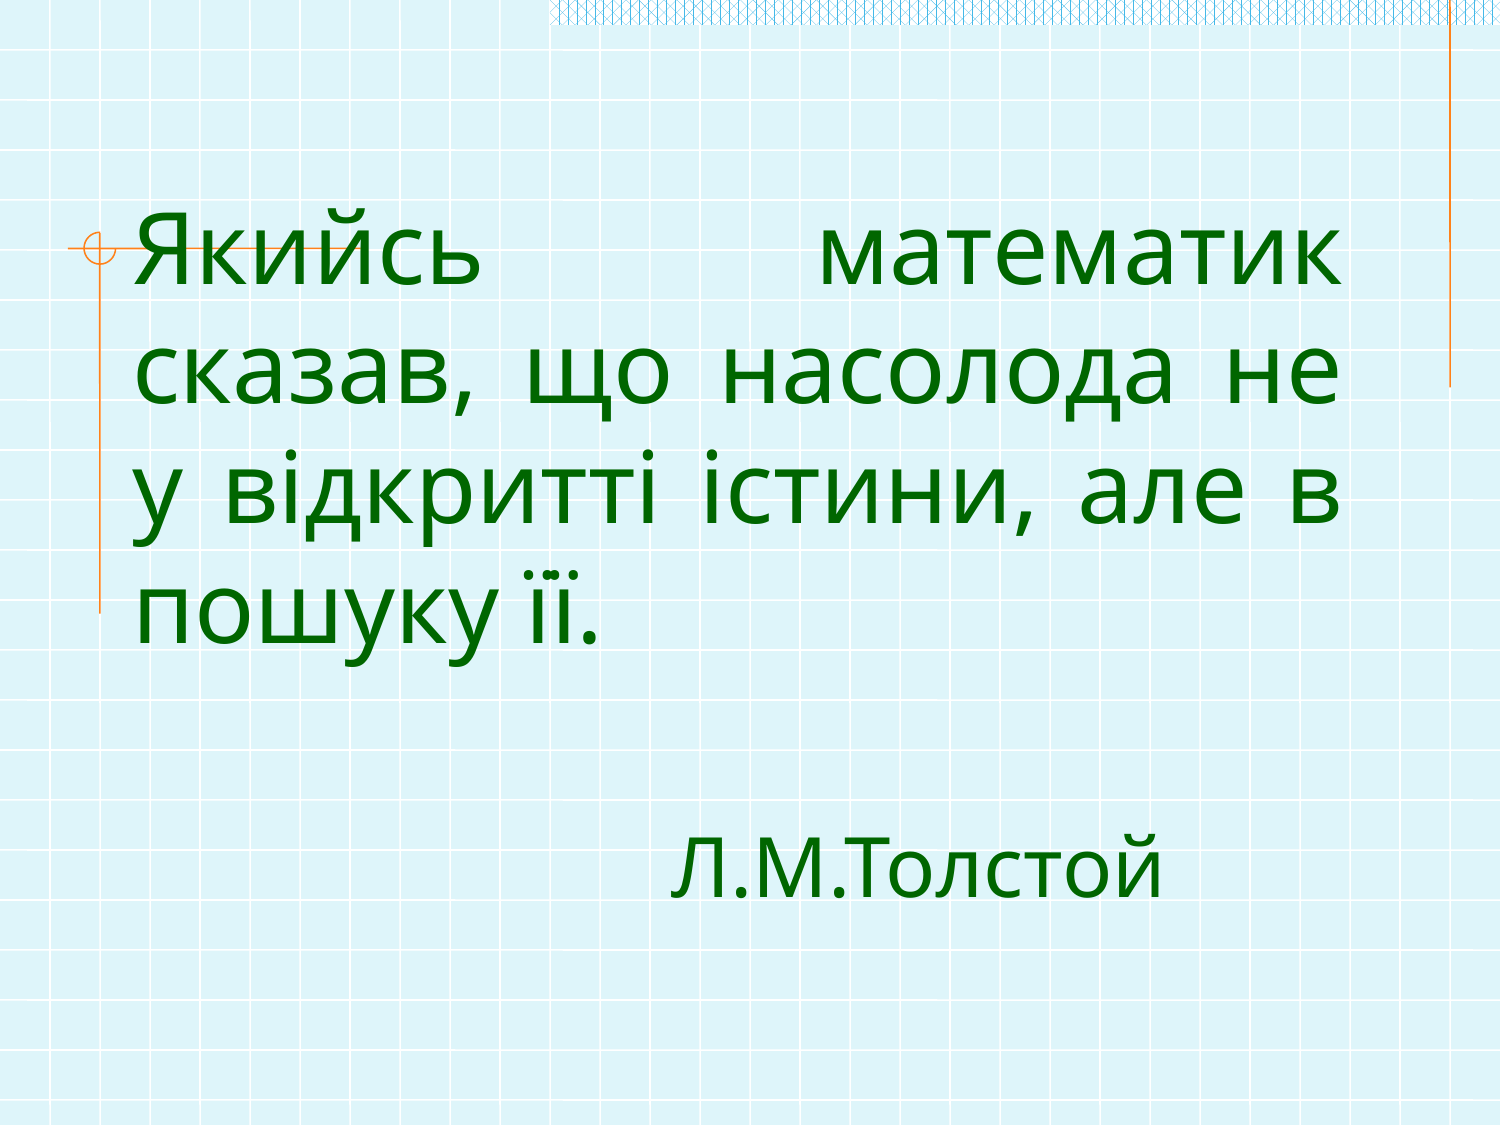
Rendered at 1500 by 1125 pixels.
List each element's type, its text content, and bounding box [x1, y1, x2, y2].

text_box Якийсь математик сказав, що насолода не у відкритті істини, але в пошуку її. Л.М.Толстой [117, 176, 1360, 922]
